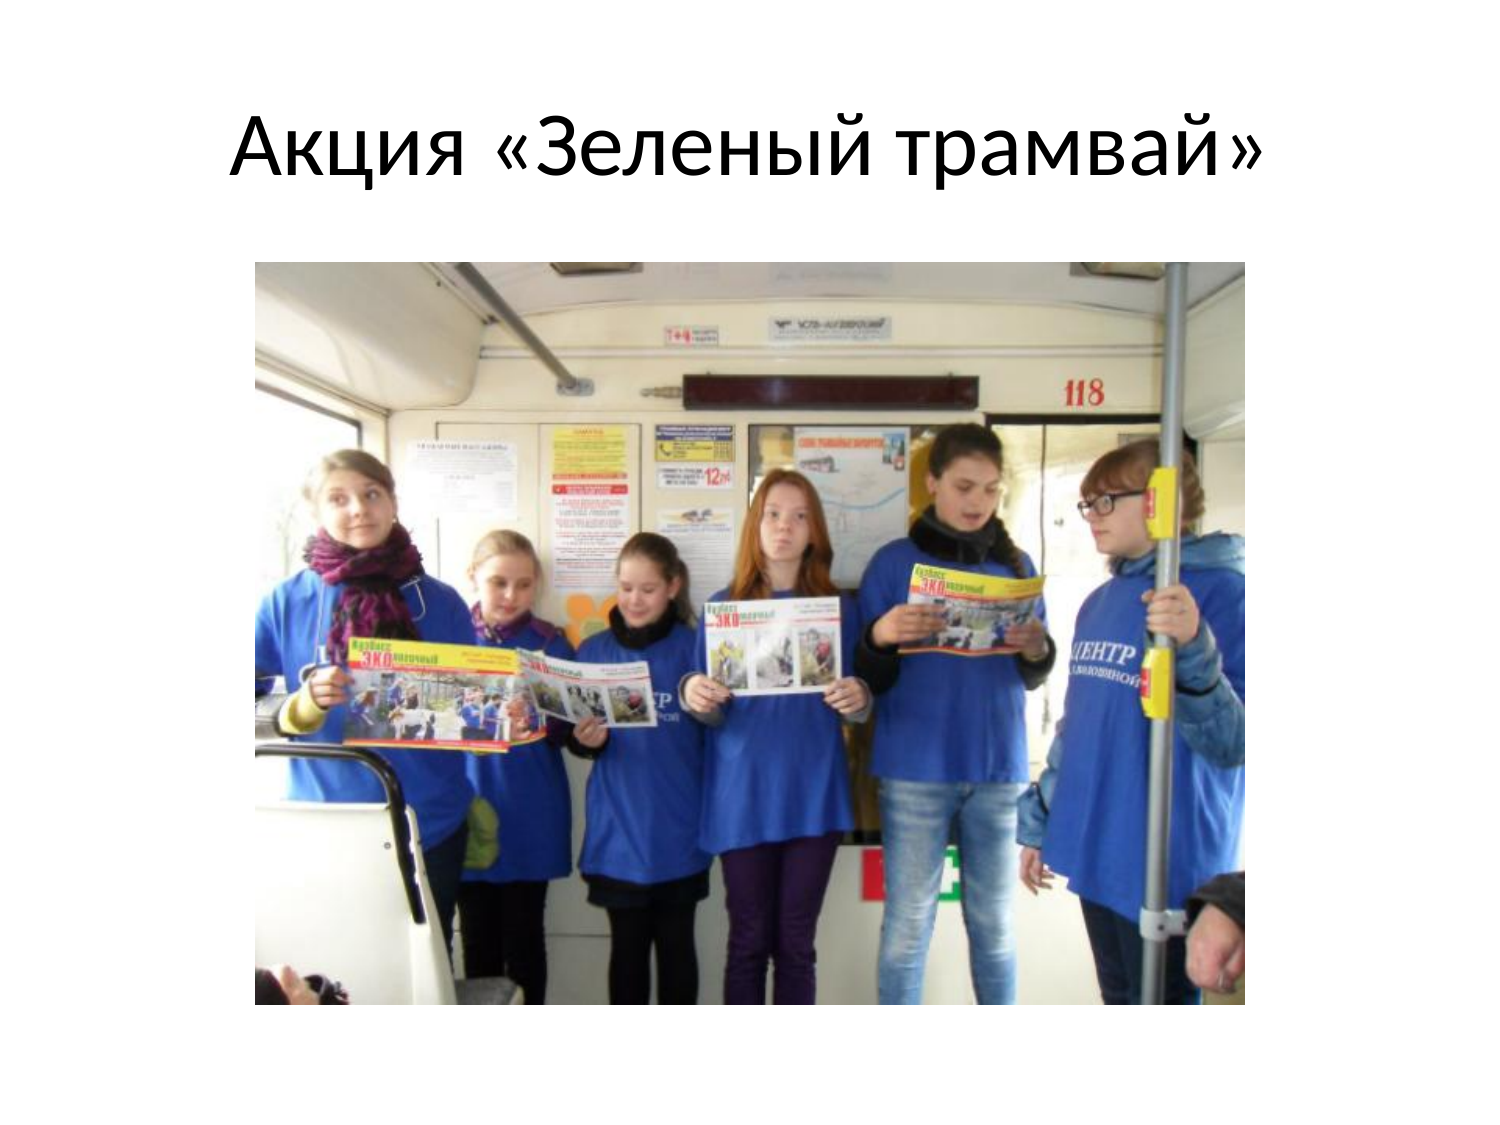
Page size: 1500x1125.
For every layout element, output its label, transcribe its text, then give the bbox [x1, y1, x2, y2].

title Акция «Зеленый трамвай» [75, 45, 1425, 233]
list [254, 262, 1246, 1006]
